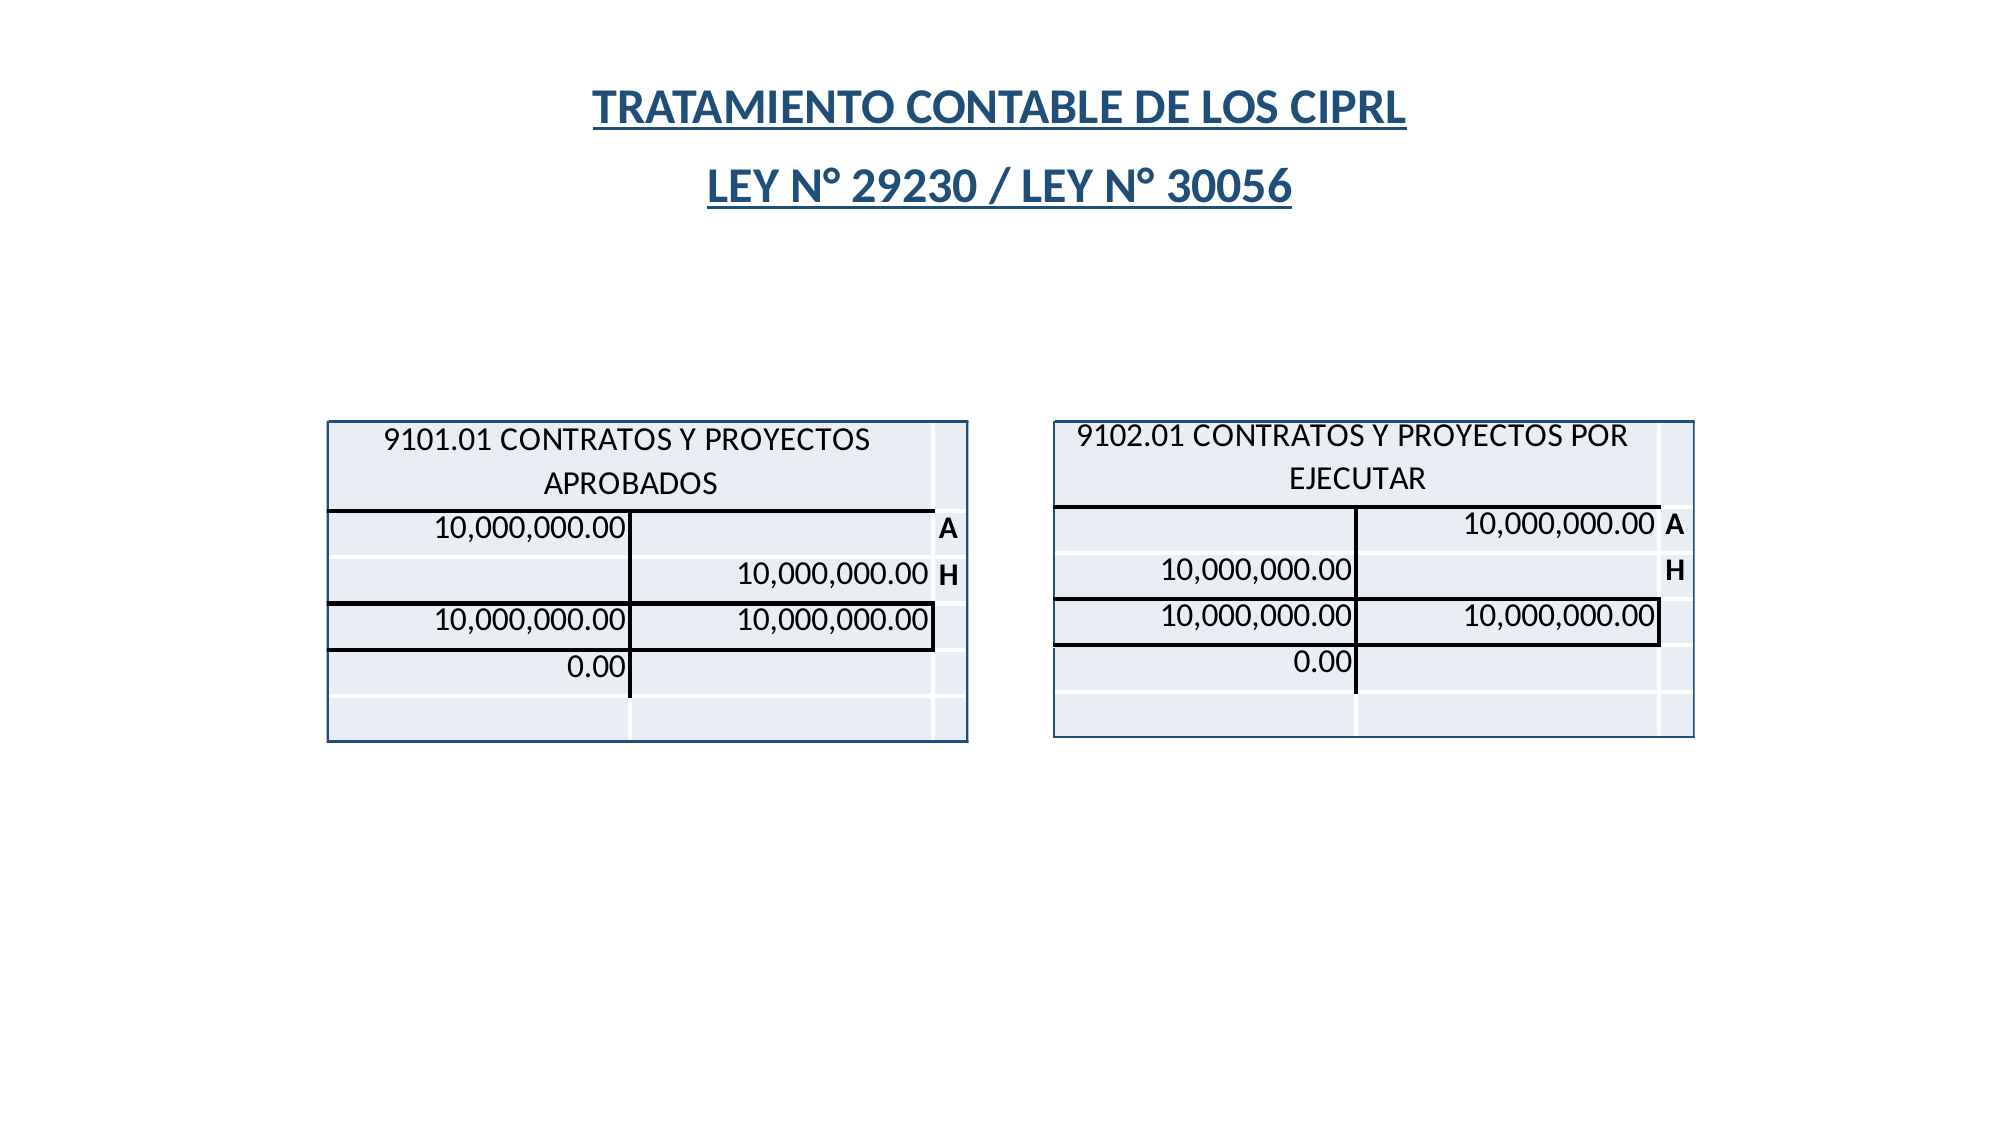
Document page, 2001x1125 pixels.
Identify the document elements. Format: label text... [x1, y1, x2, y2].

text_box TRATAMIENTO CONTABLE DE LOS CIPRL LEY N° 29230 / LEY N° 30056 [409, 66, 1591, 220]
picture [1053, 420, 1697, 740]
picture [326, 420, 971, 745]
